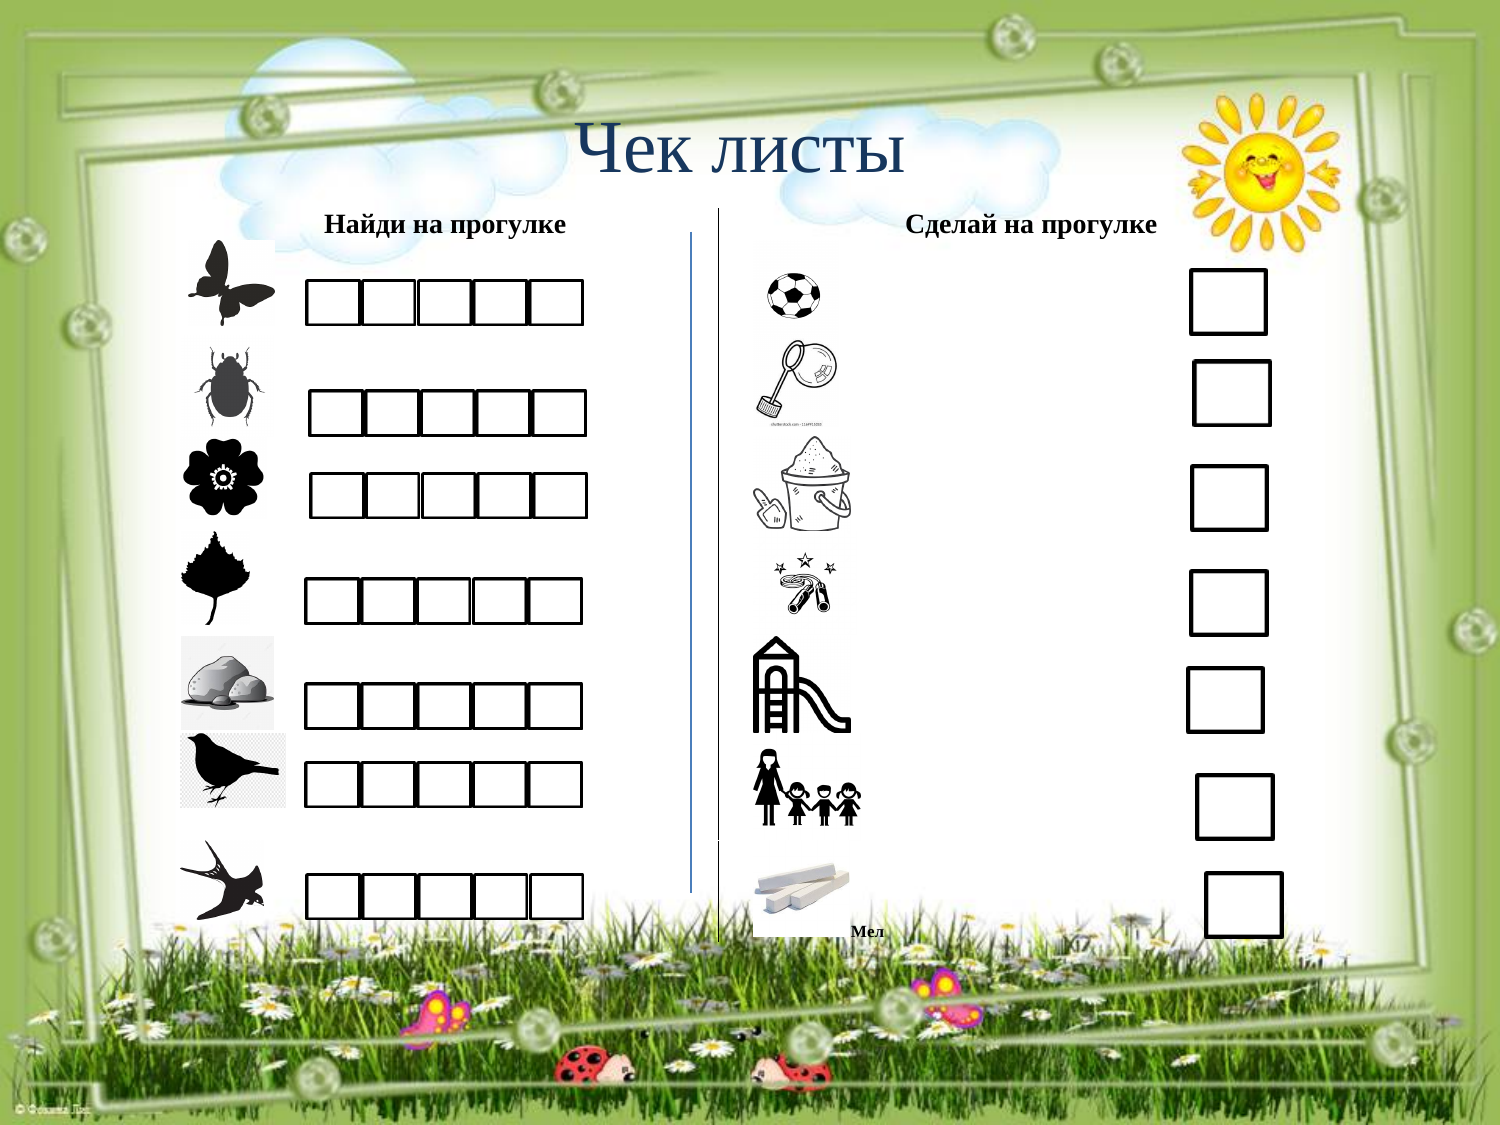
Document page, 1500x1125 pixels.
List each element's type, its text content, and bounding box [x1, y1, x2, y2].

title Чек листы [75, 90, 1425, 232]
list [75, 262, 738, 1005]
picture [0, 0, 1500, 1125]
